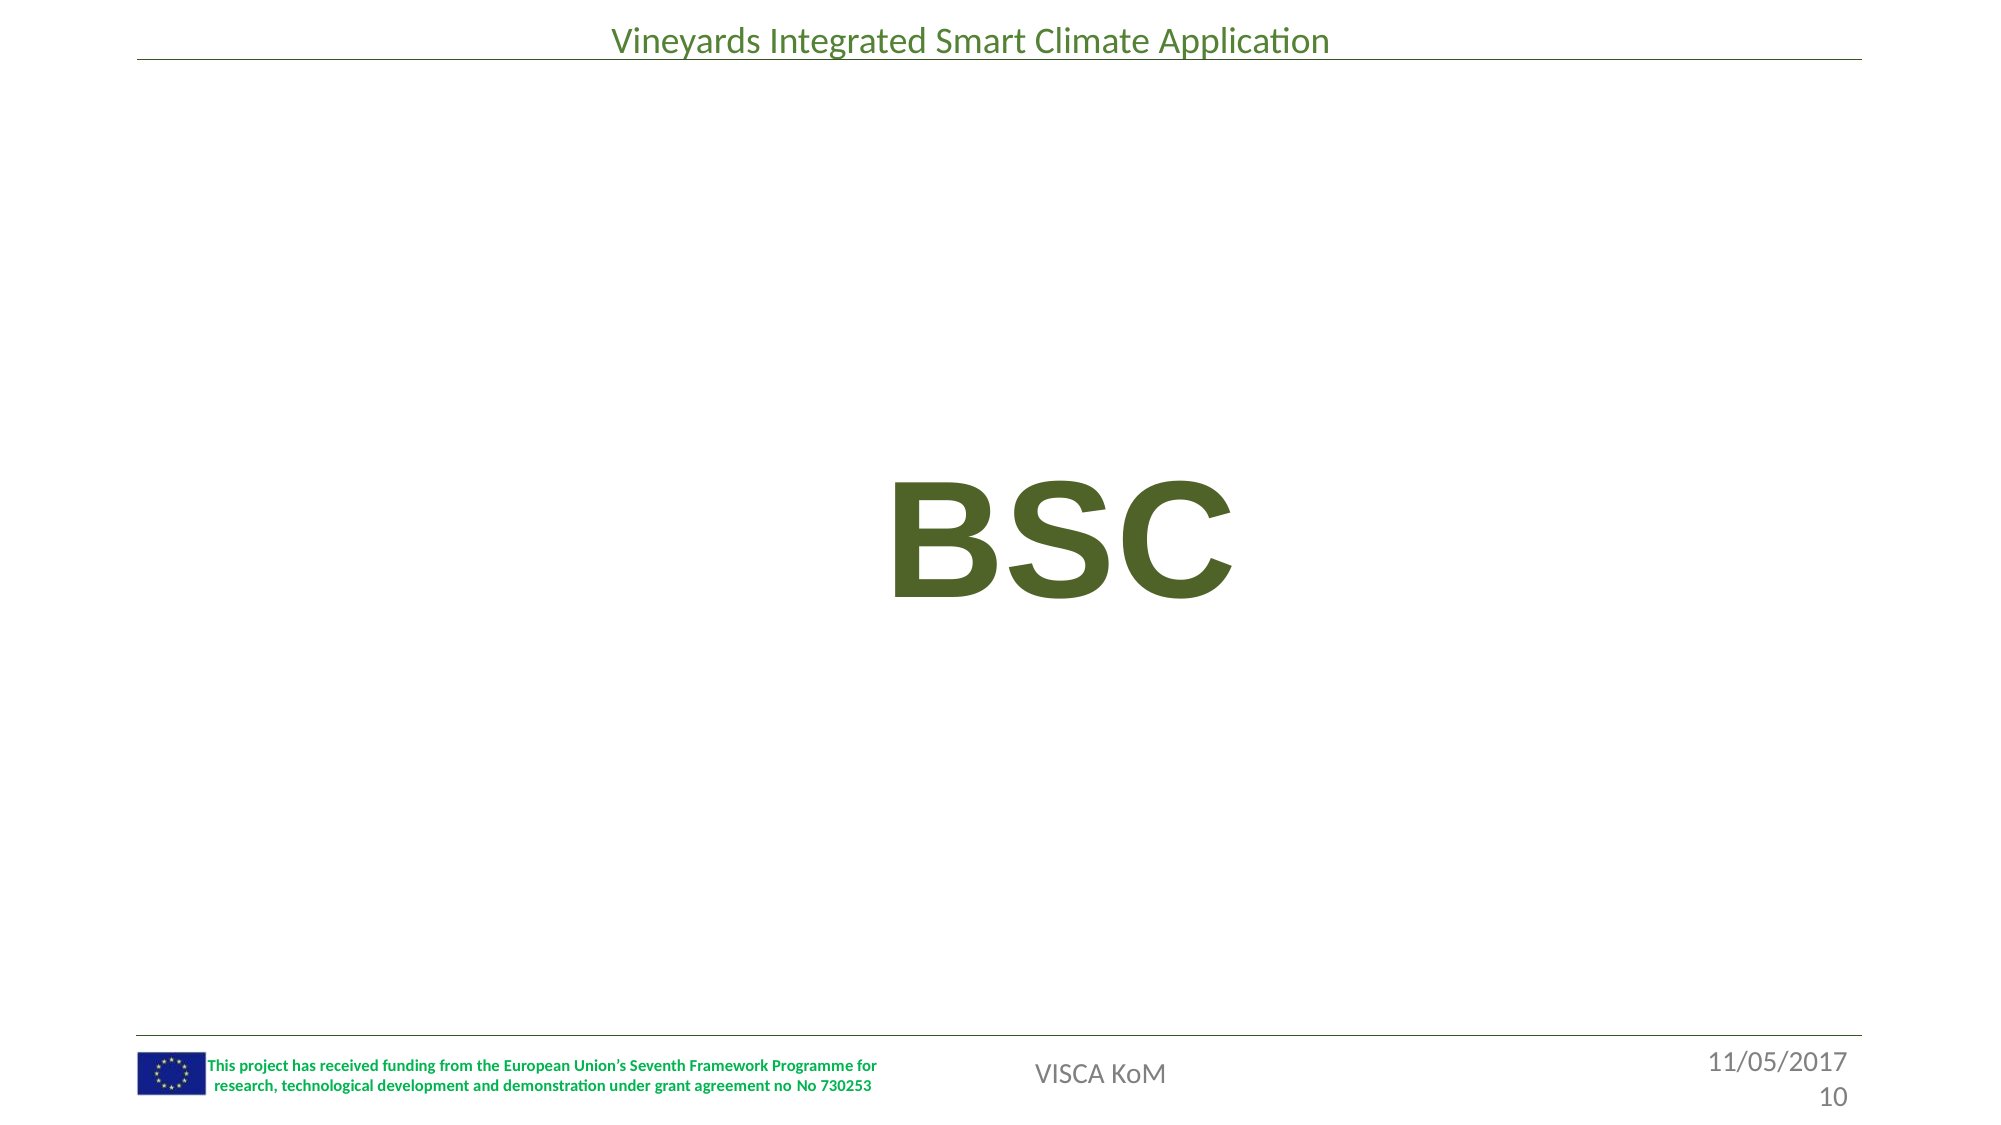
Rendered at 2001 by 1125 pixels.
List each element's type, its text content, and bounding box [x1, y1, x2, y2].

text_box BSC [486, 423, 1635, 638]
picture [136, 1051, 207, 1096]
